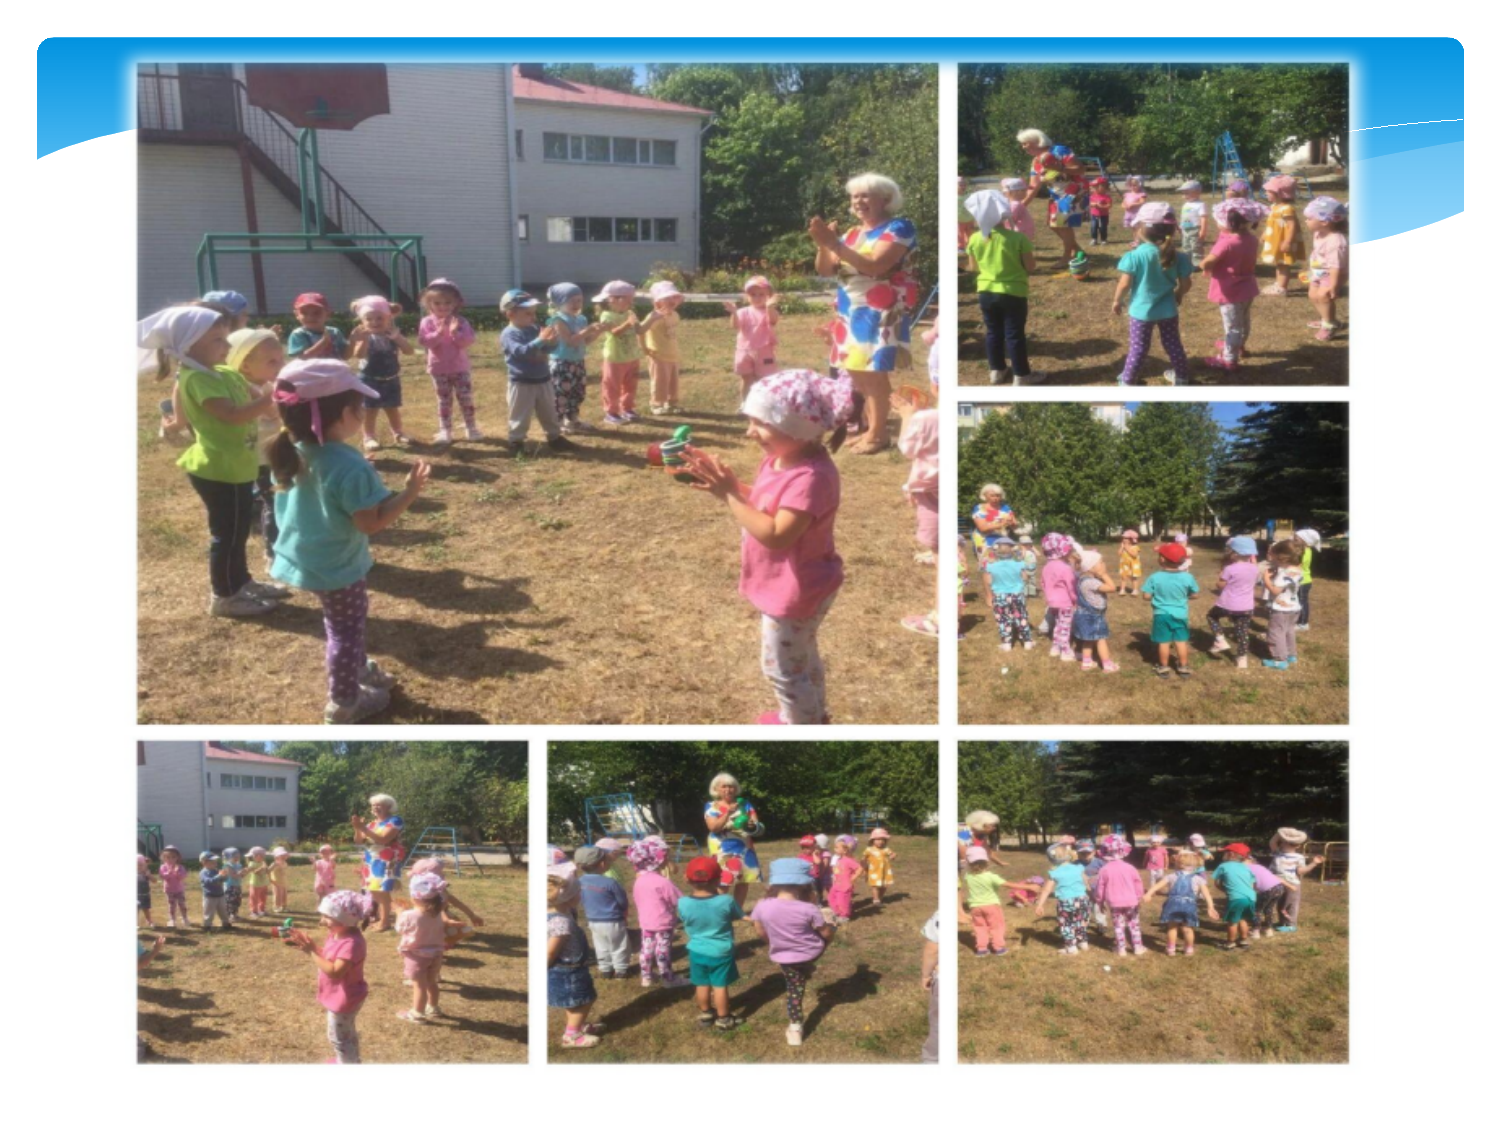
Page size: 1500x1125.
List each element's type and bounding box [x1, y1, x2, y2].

picture [111, 47, 1377, 1086]
